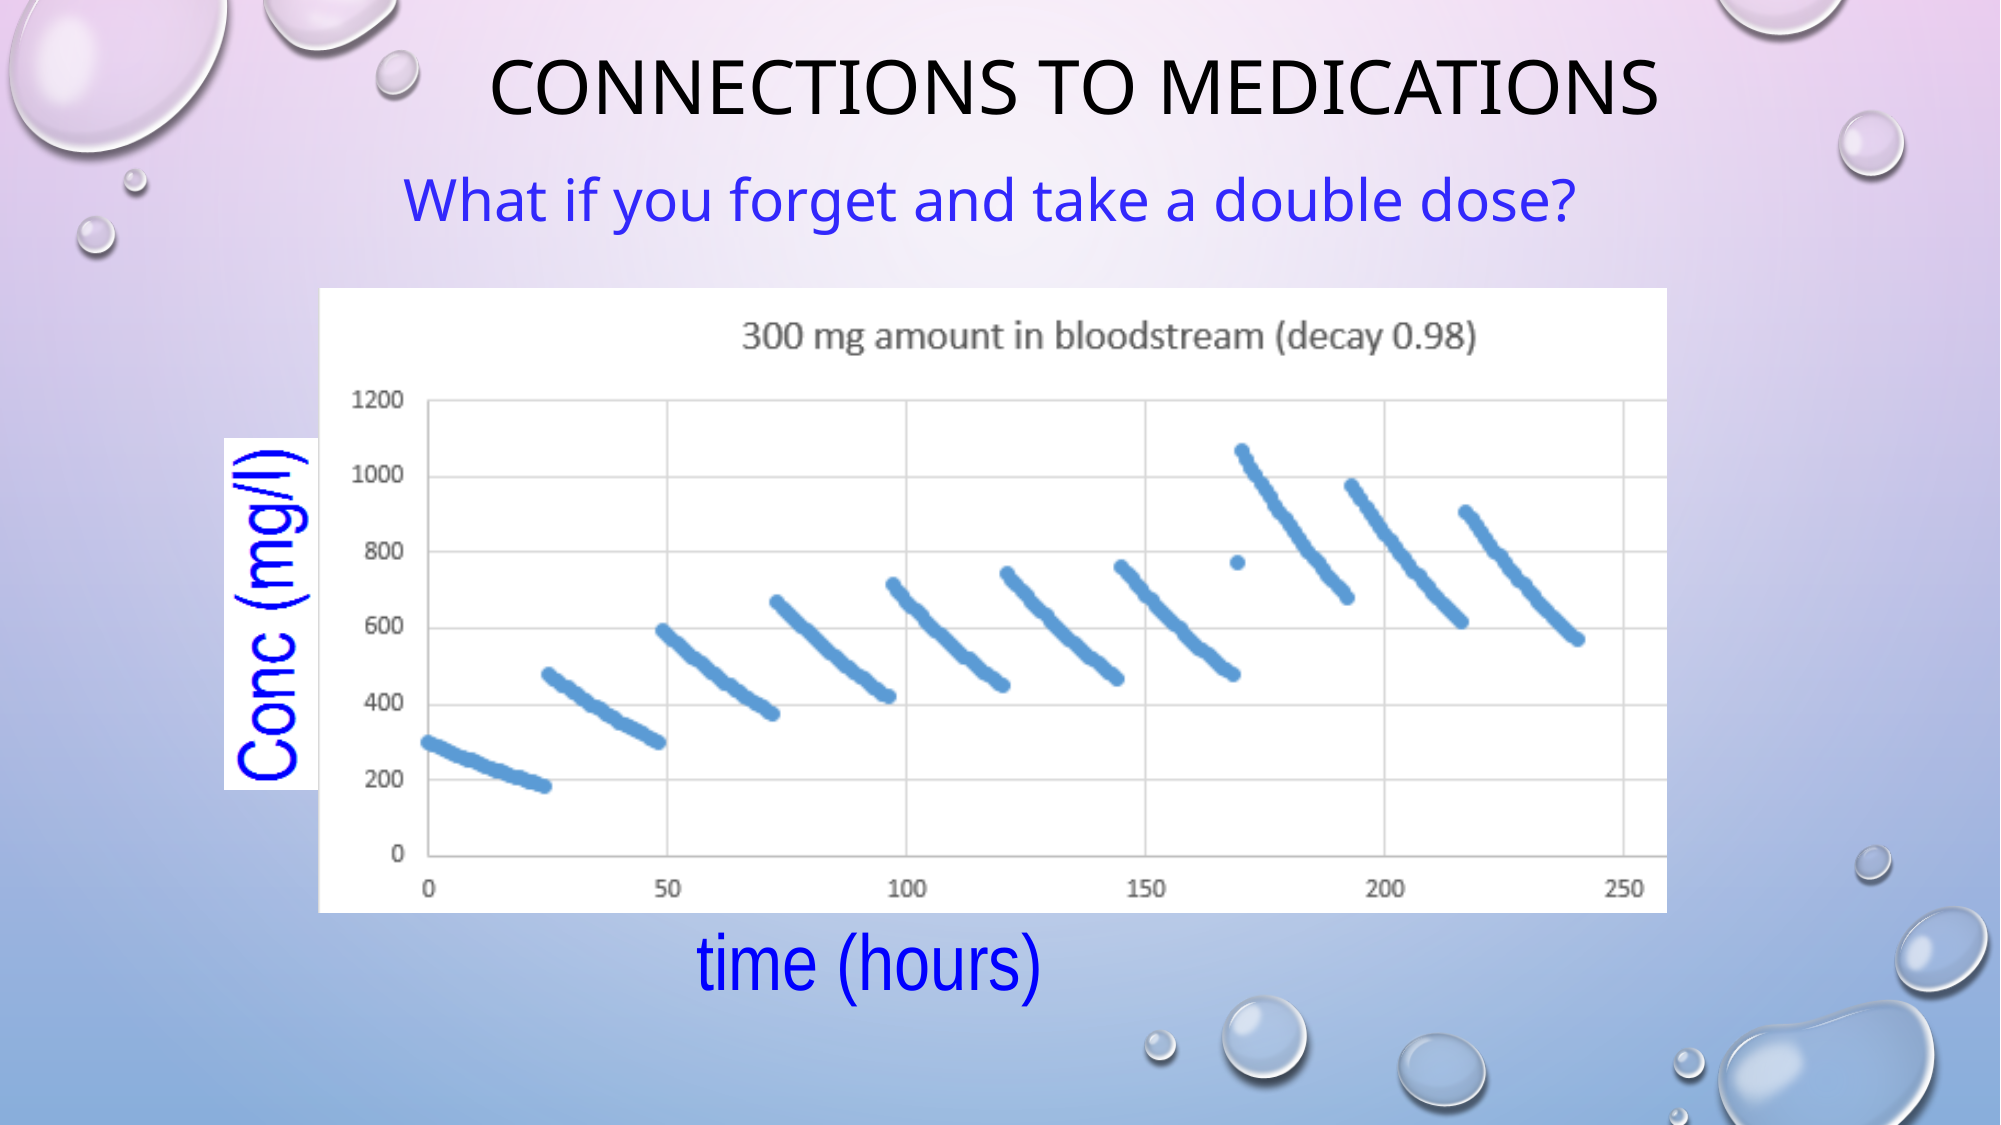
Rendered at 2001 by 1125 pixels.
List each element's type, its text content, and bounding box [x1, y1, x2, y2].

title Connections to Medications [224, 0, 1926, 313]
table_header time (hours) [681, 909, 2000, 1015]
text_box What if you forget and take a double dose? [389, 155, 1640, 241]
picture [0, 0, 2000, 1125]
